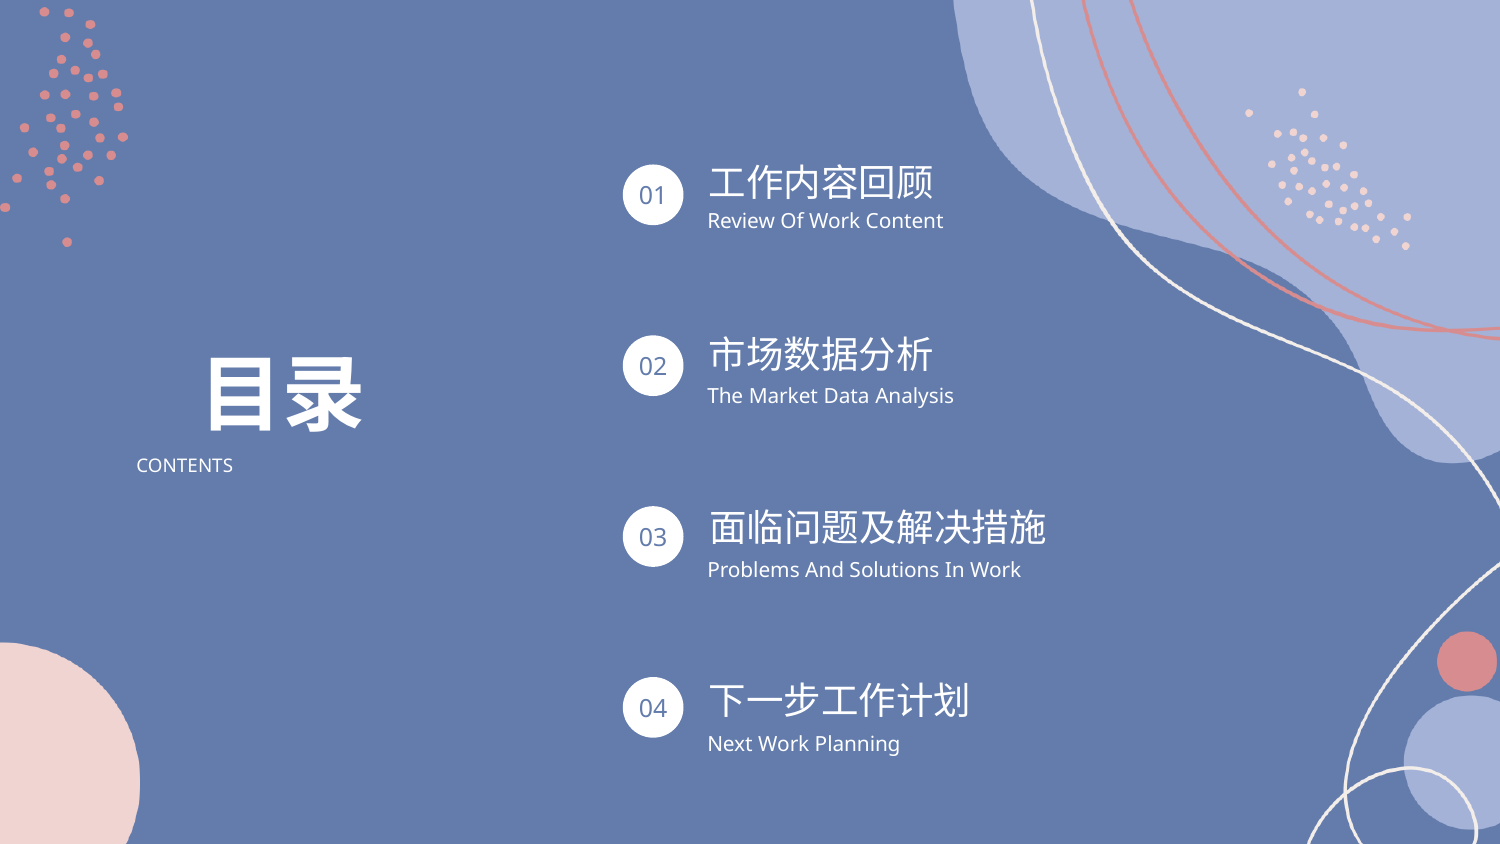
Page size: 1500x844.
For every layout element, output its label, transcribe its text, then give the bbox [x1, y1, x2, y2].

text_box Review Of Work Content [692, 200, 1005, 241]
text_box 目录 [184, 334, 381, 446]
picture [0, 0, 1500, 844]
text_box 03 [622, 513, 684, 559]
text_box [631, 388, 676, 398]
text_box [632, 731, 674, 739]
text_box 下一步工作计划 [694, 669, 987, 722]
text_box 工作内容回顾 [693, 151, 949, 200]
text_box [630, 217, 676, 227]
text_box 市场数据分析 [693, 323, 949, 374]
text_box [631, 163, 675, 172]
text_box 01 [622, 172, 684, 217]
text_box Problems And Solutions In Work [692, 548, 1064, 589]
text_box CONTENTS [121, 446, 436, 484]
text_box [631, 675, 676, 685]
text_box Next Work Planning [692, 722, 1064, 763]
text_box The Market Data Analysis [692, 374, 1005, 415]
text_box [631, 559, 676, 568]
text_box [632, 505, 674, 513]
text_box 02 [622, 342, 684, 388]
text_box 面临问题及解决措施 [694, 496, 1062, 548]
text_box [632, 334, 674, 342]
text_box 04 [622, 685, 684, 731]
